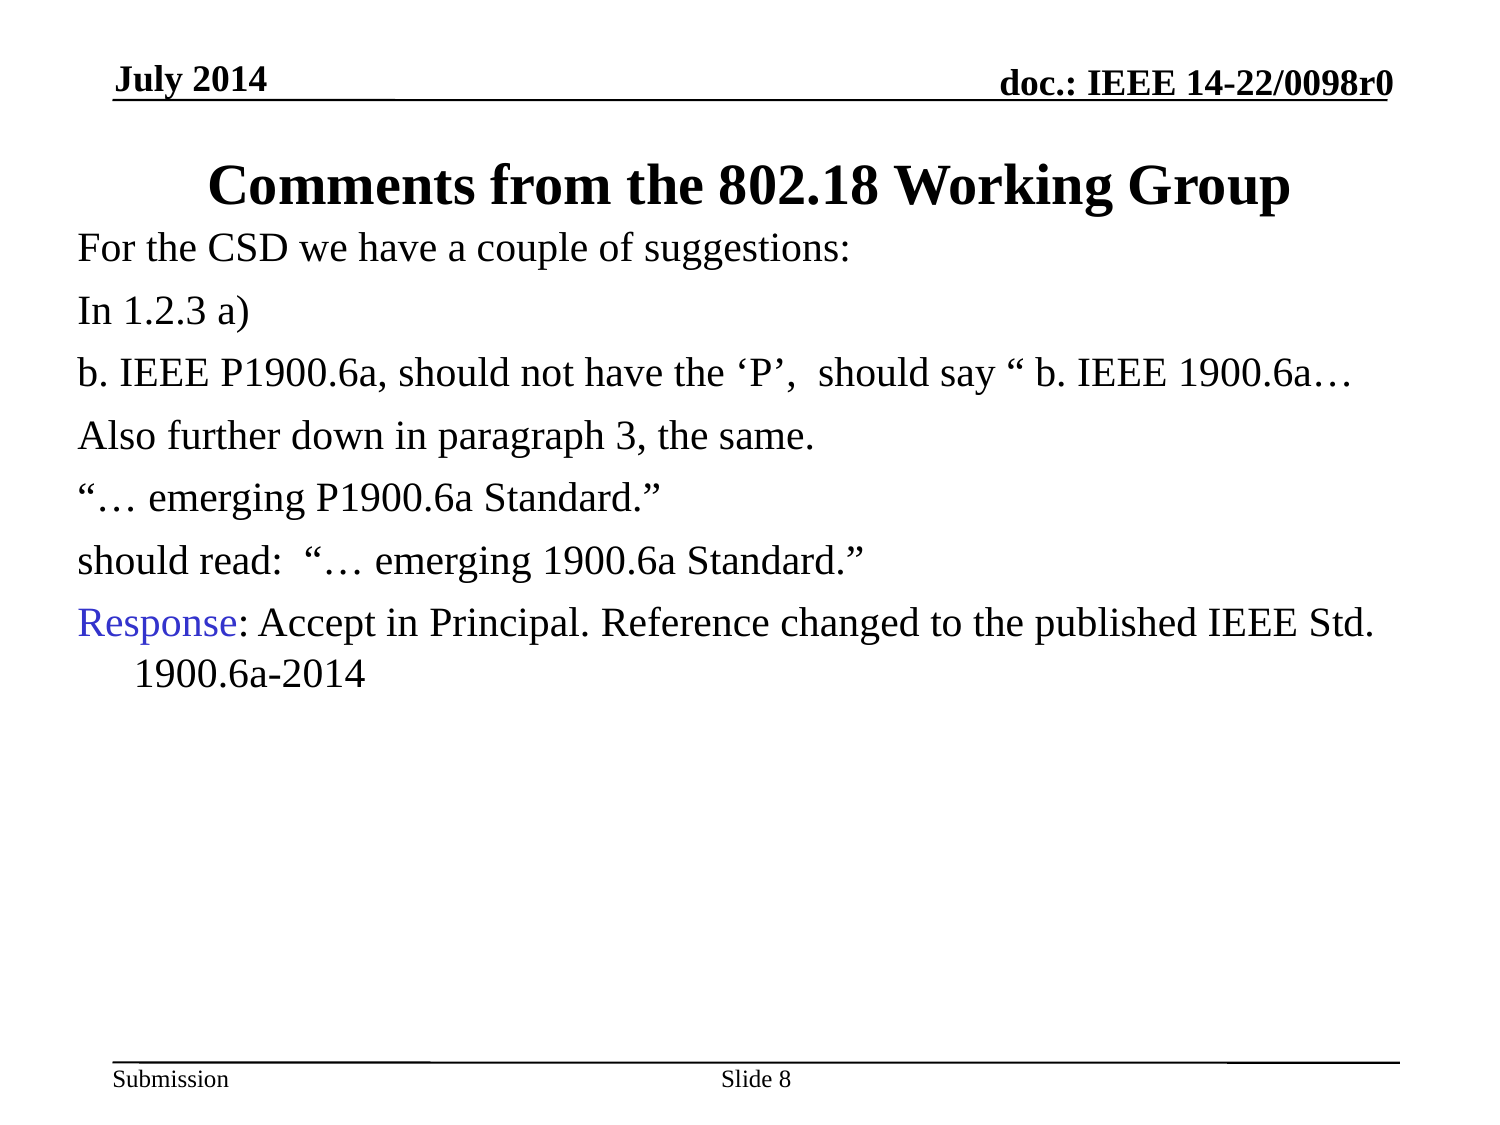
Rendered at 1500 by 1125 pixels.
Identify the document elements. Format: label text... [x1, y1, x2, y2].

title Comments from the 802.18 Working Group [112, 112, 1388, 212]
slide_number Slide 8 [712, 1061, 800, 1123]
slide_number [114, 54, 423, 100]
list For the CSD we have a couple of suggestions: In 1.2.3 a) b. IEEE P1900.6a, should not have the ‘P’, should say “ b. IEEE 1900.6a… Also further down in paragraph 3, the same. “… emerging P1900.6a Standard.” should read: “… emerging 1900.6a Standard.” Response: Accept in Principal. Reference changed to the published IEEE Std. 1900.6a-2014 [62, 212, 1463, 951]
